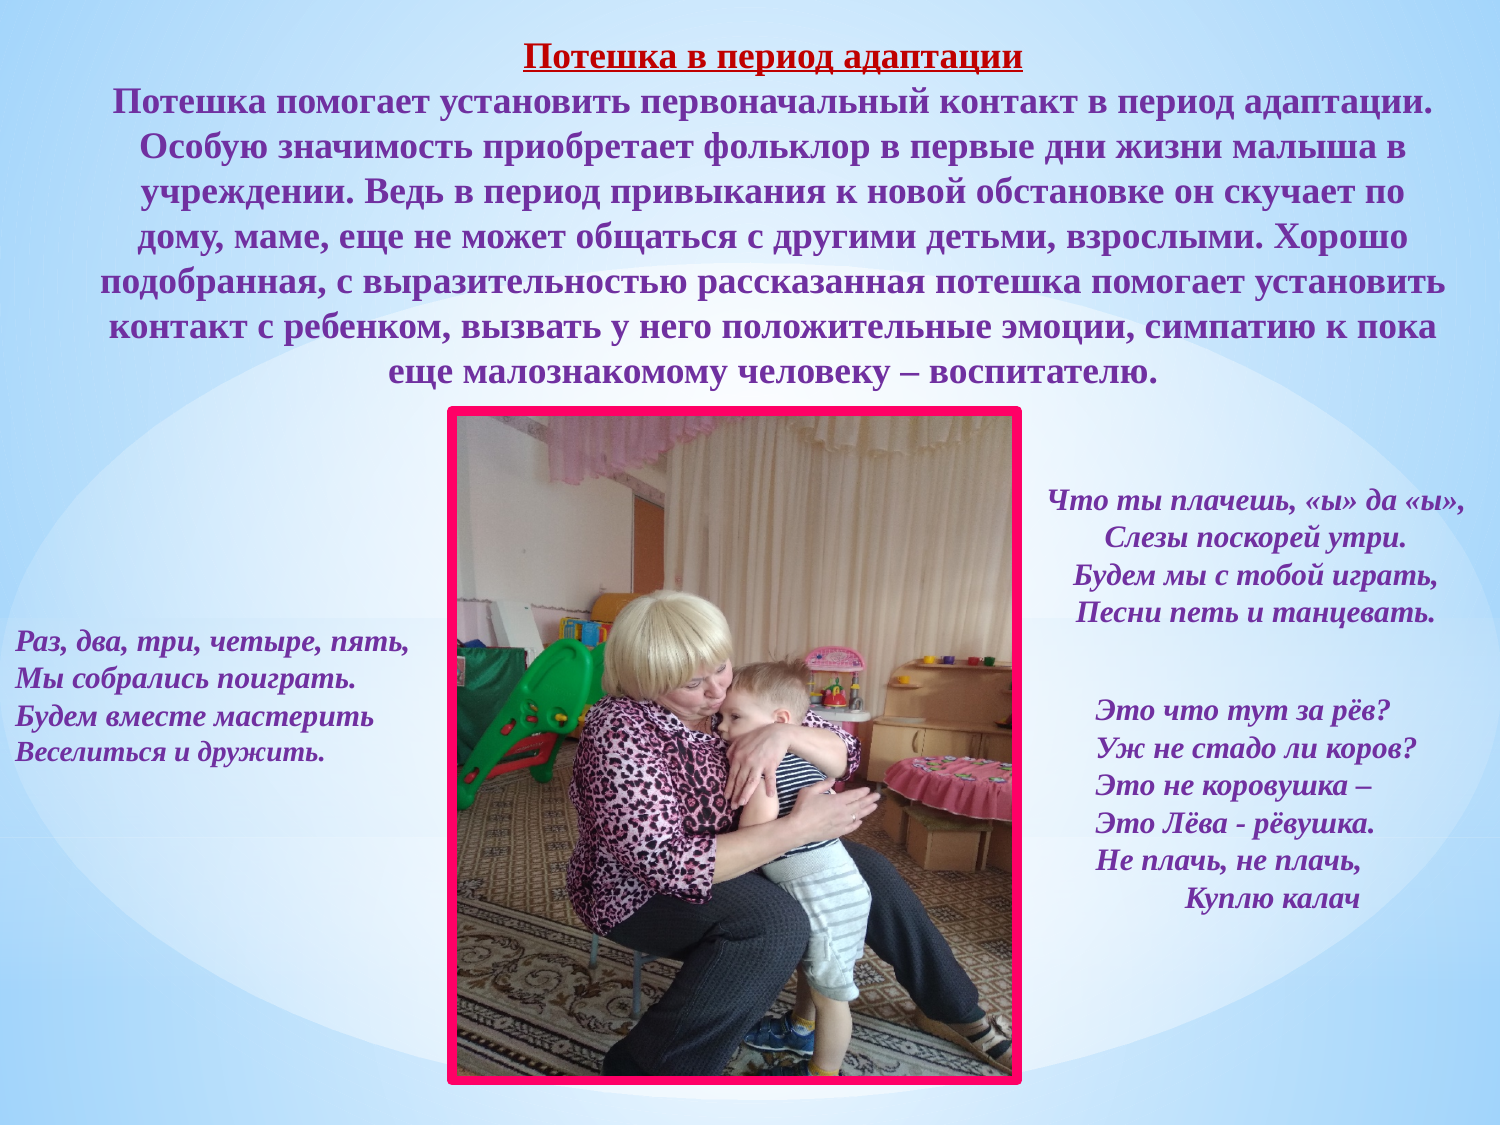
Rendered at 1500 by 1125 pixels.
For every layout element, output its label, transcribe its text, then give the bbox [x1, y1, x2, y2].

text_box Раз, два, три, четыре, пять, Мы собрались поиграть. Будем вместе мастерить Веселиться и дружить. [0, 612, 397, 865]
text_box Потешка в период адаптации Потешка помогает установить первоначальный контакт в период адаптации. Особую значимость приобретает фольклор в первые дни жизни малыша в учреждении. Ведь в период привыкания к новой обстановке он скучает по дому, маме, еще не может общаться с другими детьми, взрослыми. Хорошо подобранная, с выразительностью рассказанная потешка помогает установить контакт с ребенком, вызвать у него положительные эмоции, симпатию к пока еще малознакомому человеку – воспитателю. [81, 23, 1465, 399]
text_box Что ты плачешь, «ы» да «ы», Слезы поскорей утри. Будем мы с тобой играть, Песни петь и танцевать. [1068, 471, 1500, 981]
text_box Это что тут за рёв? Уж не стадо ли коров? Это не коровушка – Это Лёва - рёвушка. Не плачь, не плачь, Куплю калач [1080, 644, 1465, 922]
picture [403, 416, 1065, 1076]
